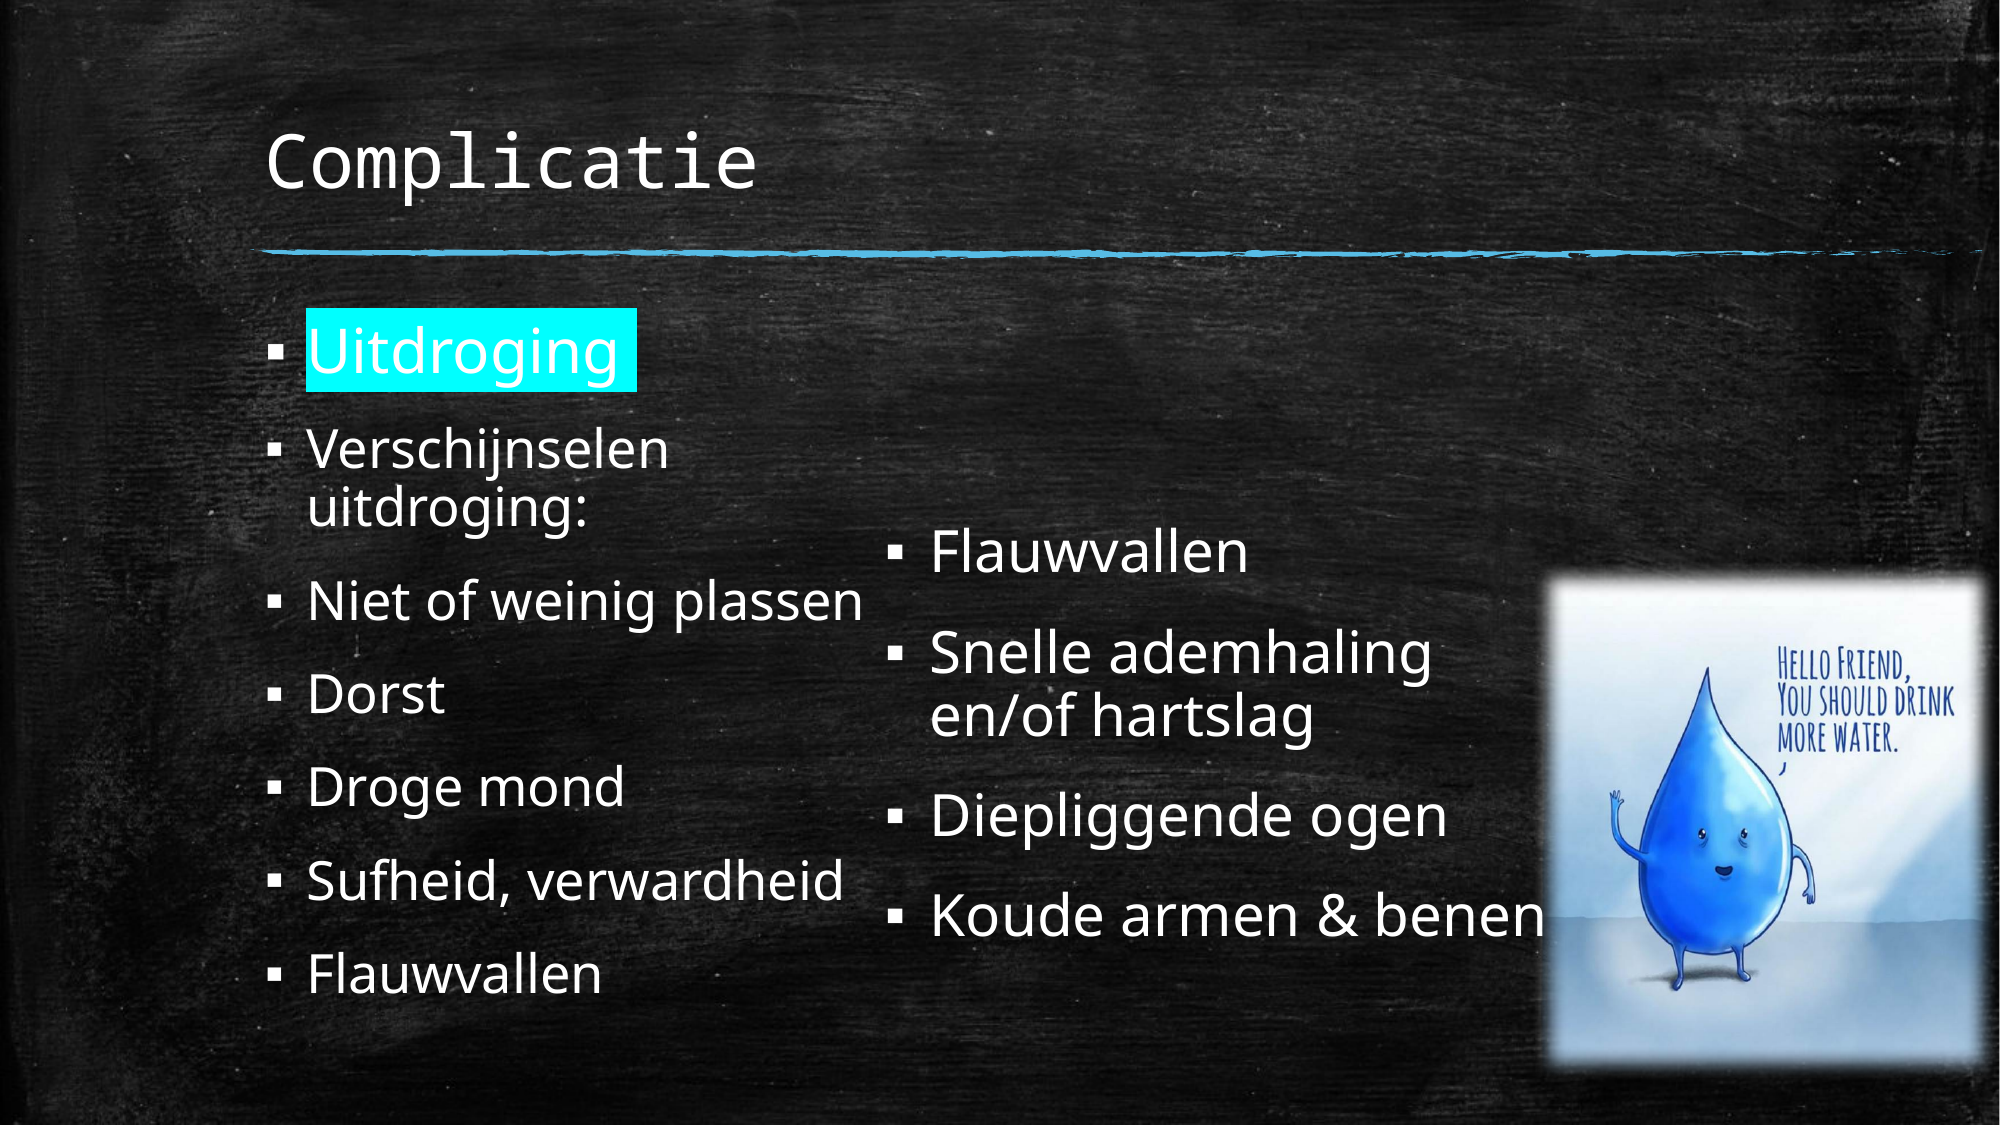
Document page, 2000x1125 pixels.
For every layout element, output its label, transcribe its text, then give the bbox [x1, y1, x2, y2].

picture [1531, 560, 2000, 1082]
title Complicatie [249, 45, 1750, 213]
list Flauwvallen Snelle ademhaling en/of hartslag Diepliggende ogen Koude armen & benen [869, 515, 1595, 1037]
list Uitdroging Verschijnselen uitdroging: Niet of weinig plassen Dorst Droge mond Sufheid, verwardheid Flauwvallen [249, 312, 975, 1013]
